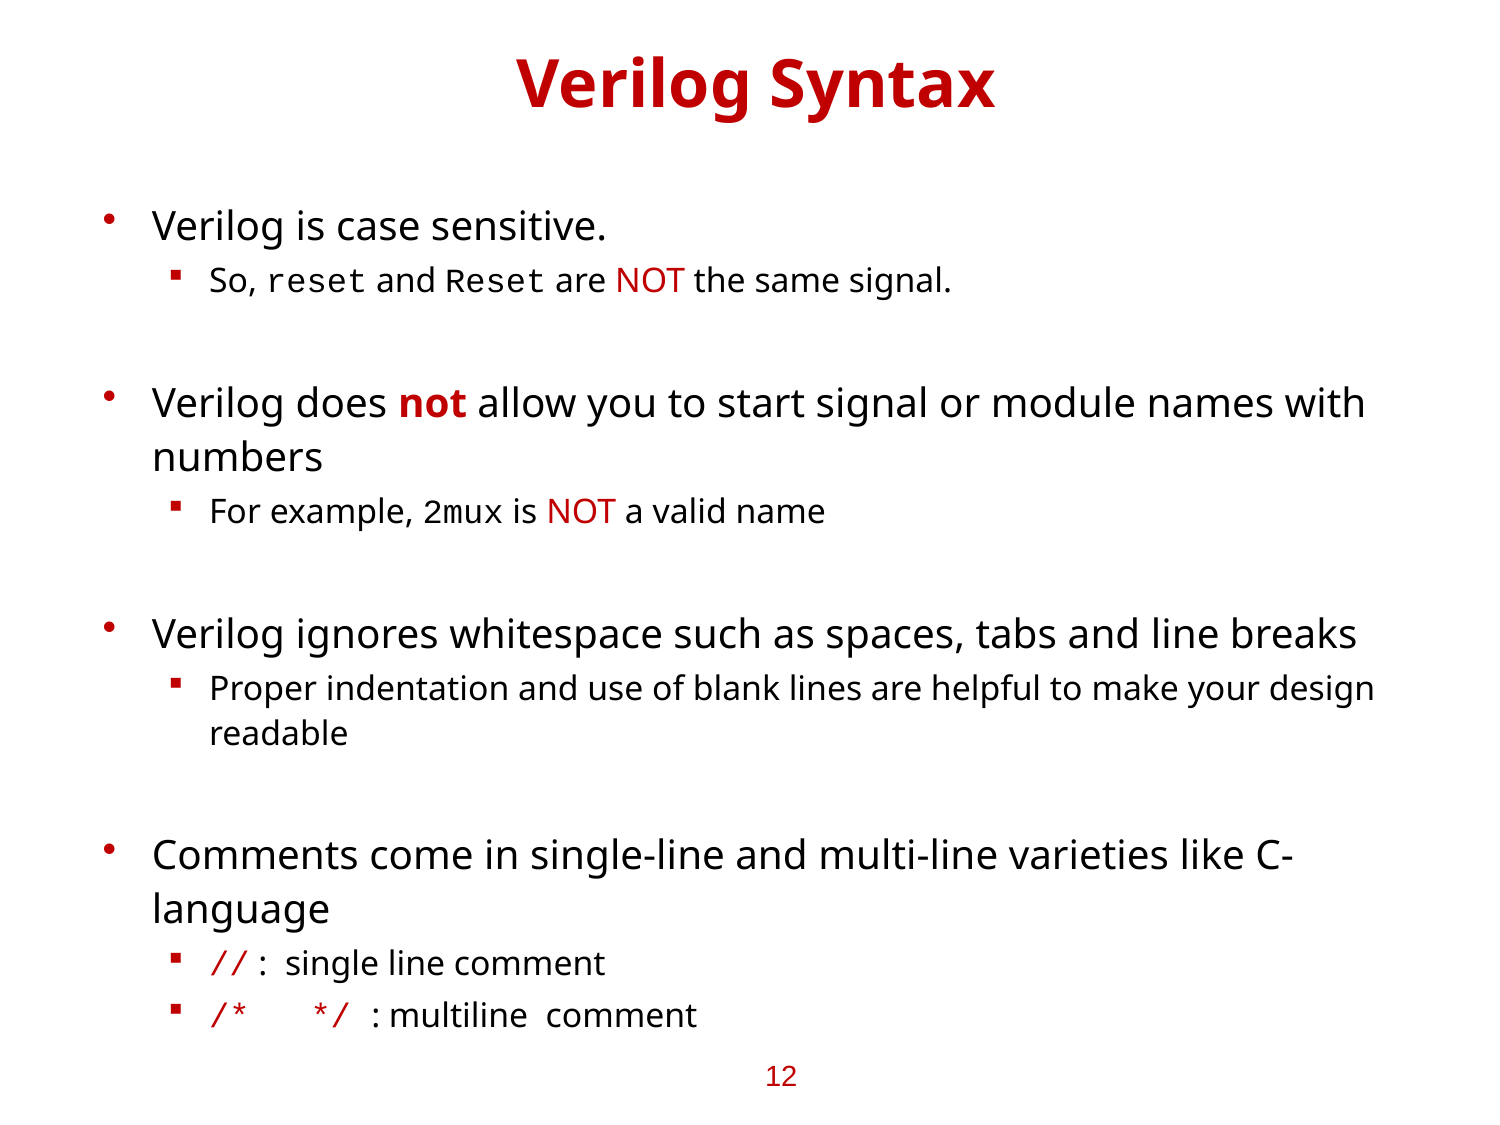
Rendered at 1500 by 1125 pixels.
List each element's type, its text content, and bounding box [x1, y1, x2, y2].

list Verilog is case sensitive. So, reset and Reset are NOT the same signal. Verilog does not allow you to start signal or module names with numbers For example, 2mux is NOT a valid name Verilog ignores whitespace such as spaces, tabs and line breaks Proper indentation and use of blank lines are helpful to make your design readable Comments come in single-line and multi-line varieties like C-language // : single line comment /* */ : multiline comment [87, 187, 1438, 1051]
slide_number 12 [649, 1049, 913, 1125]
title Verilog Syntax [124, 12, 1388, 151]
